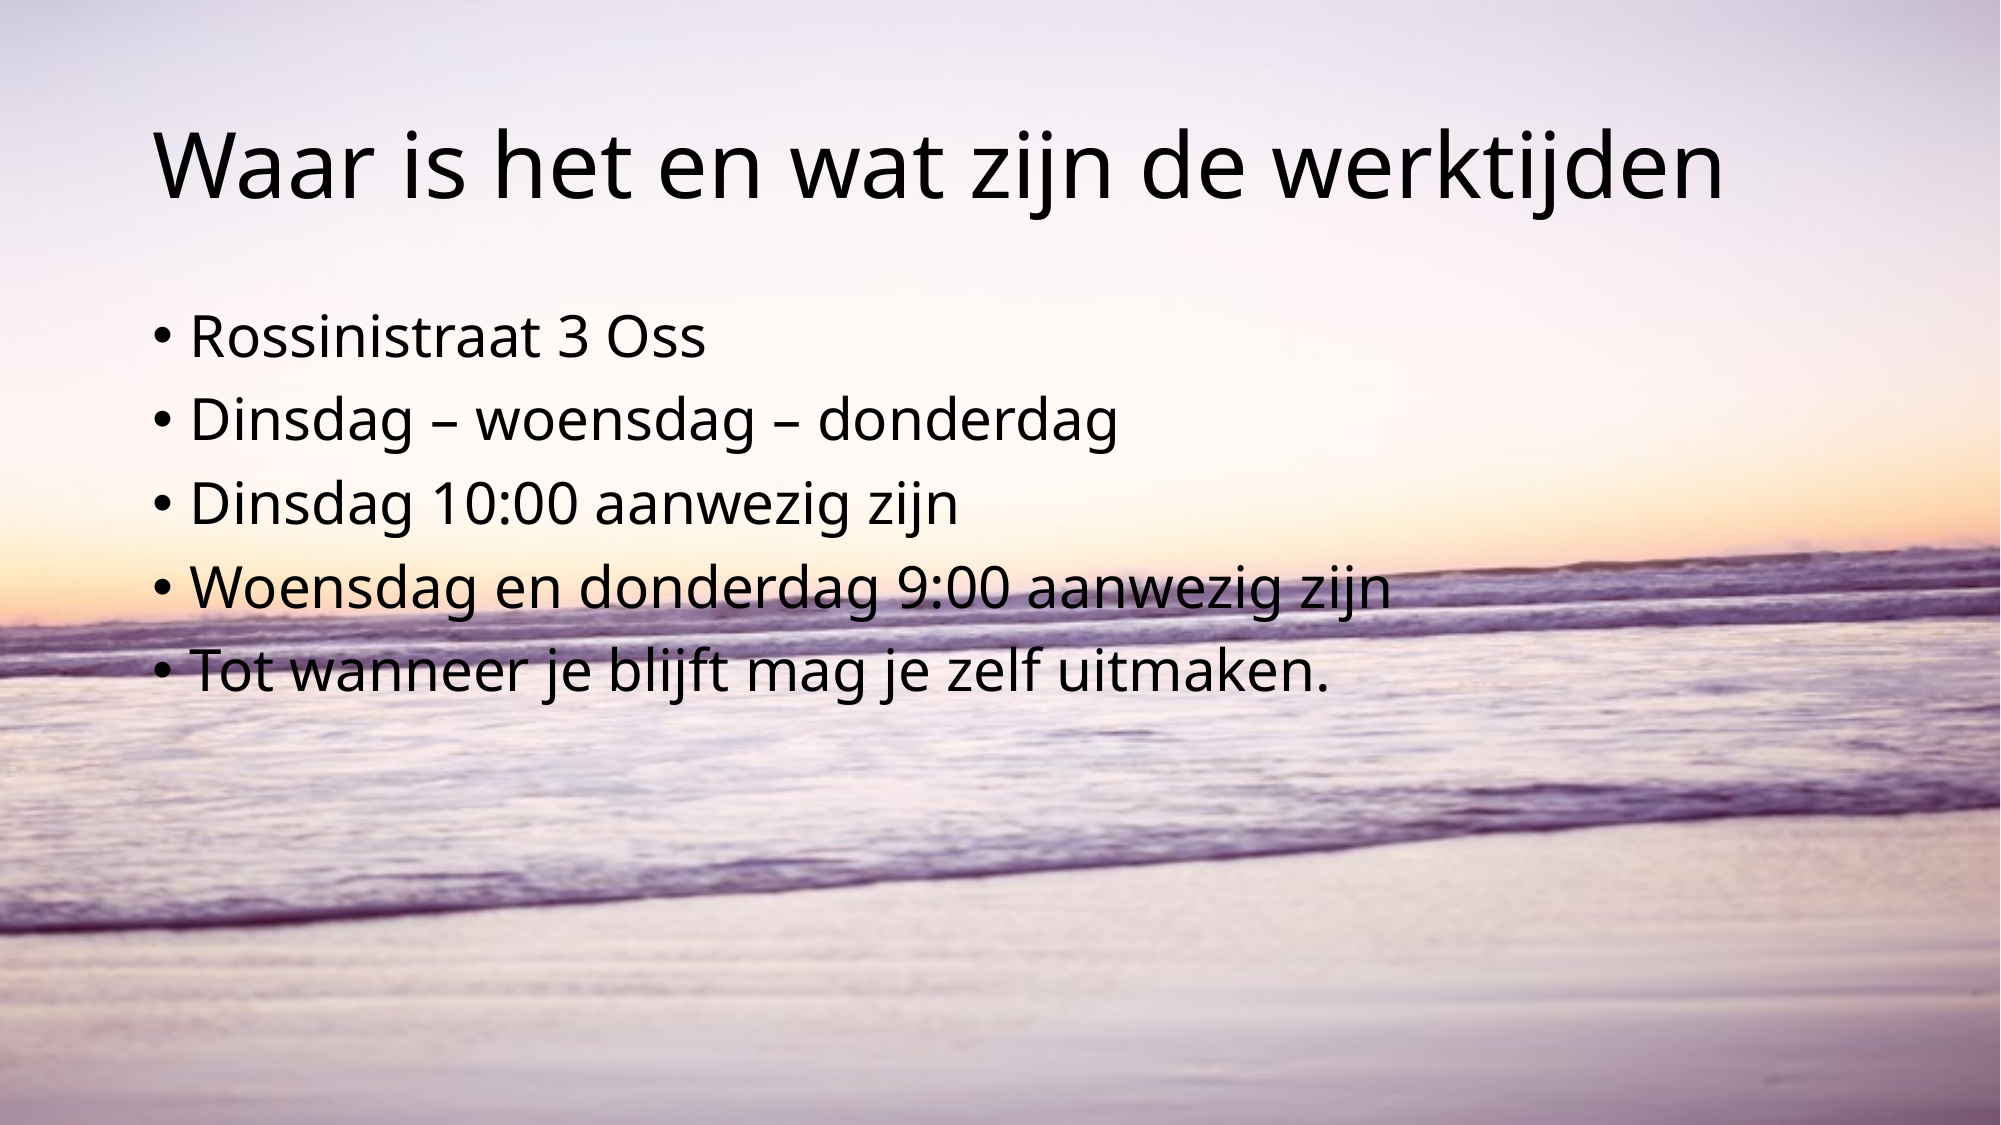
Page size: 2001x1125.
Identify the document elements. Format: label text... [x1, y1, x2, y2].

title Waar is het en wat zijn de werktijden [137, 59, 1863, 278]
picture [0, 0, 2001, 1125]
list Rossinistraat 3 Oss Dinsdag – woensdag – donderdag Dinsdag 10:00 aanwezig zijn Woensdag en donderdag 9:00 aanwezig zijn Tot wanneer je blijft mag je zelf uitmaken. [137, 299, 1863, 1014]
